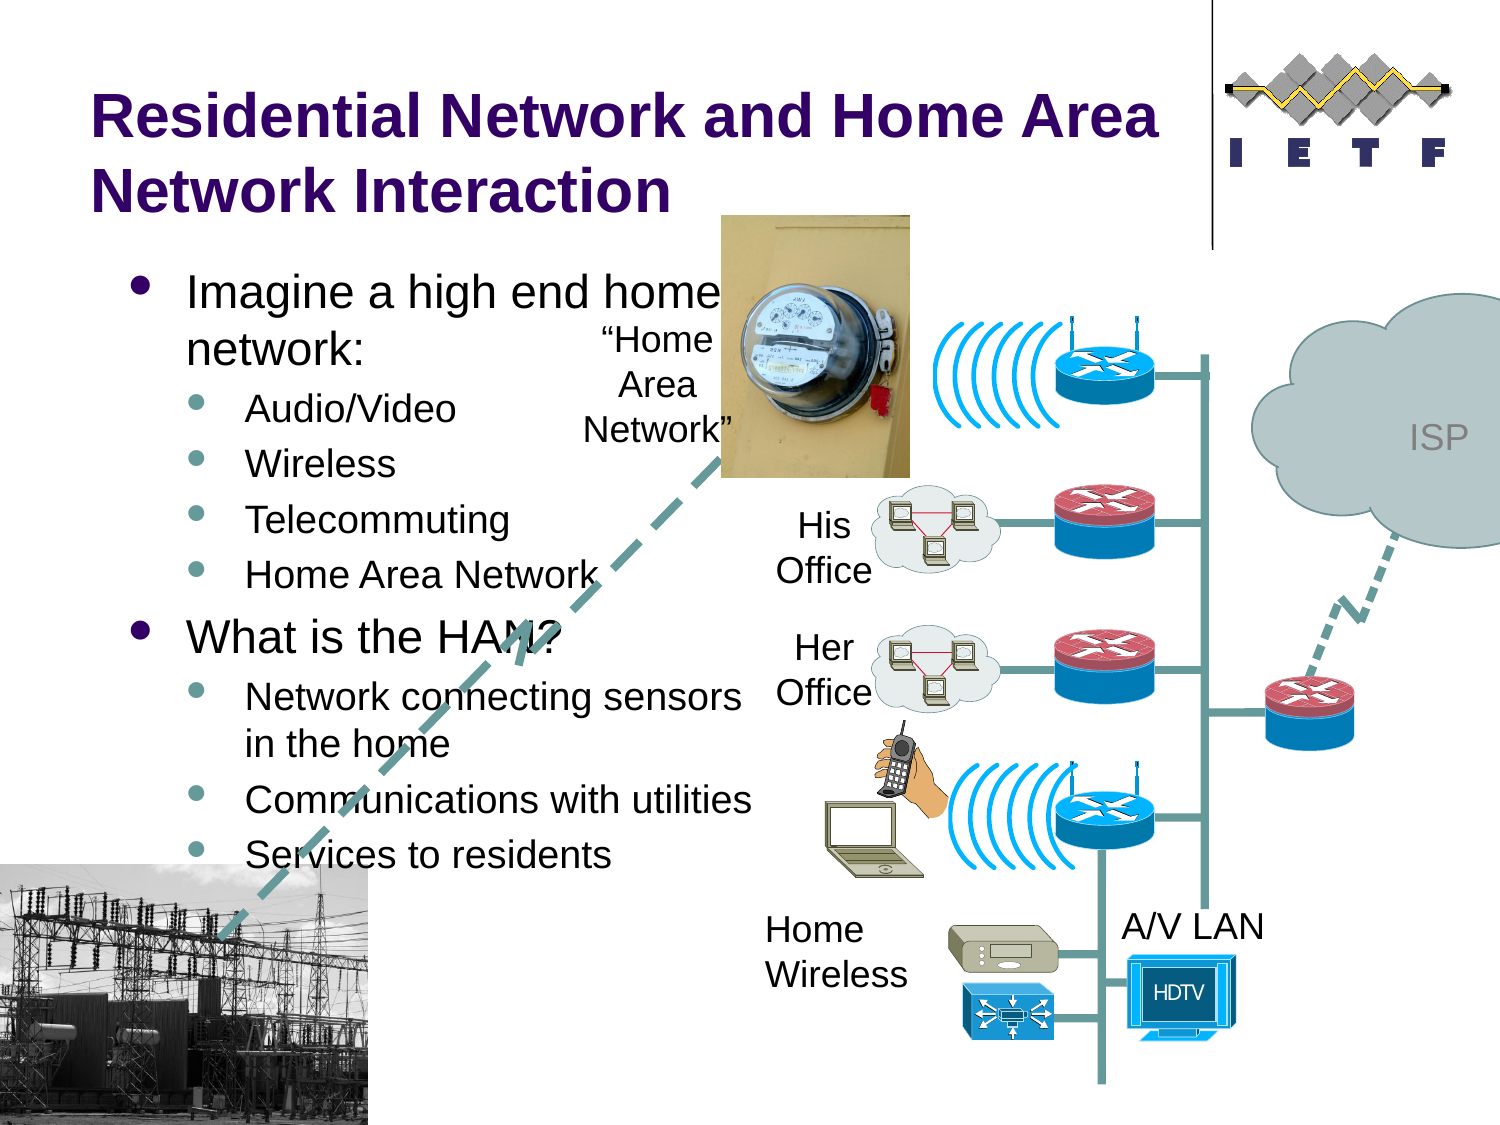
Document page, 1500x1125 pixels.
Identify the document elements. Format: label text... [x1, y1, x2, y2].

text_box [948, 760, 1283, 1085]
list Imagine a high end home network: Audio/Video Wireless Telecommuting Home Area Network What is the HAN? Network connecting sensors in the home Communications with utilities Services to residents [112, 678, 754, 912]
picture [1264, 676, 1355, 752]
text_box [748, 719, 1101, 1004]
picture [1212, 37, 1463, 181]
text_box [759, 615, 1207, 722]
picture [1249, 291, 1500, 551]
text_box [105, 645, 915, 670]
picture [0, 863, 368, 1125]
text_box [1198, 588, 1500, 617]
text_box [566, 215, 1211, 479]
list Imagine a high end home network: Audio/Video Wireless Telecommuting Home Area Network What is the HAN? Network connecting sensors in the home Communications with utilities Services to residents [112, 253, 775, 644]
title Residential Network and Home Area Network Interaction [74, 19, 1201, 233]
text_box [759, 487, 1209, 600]
